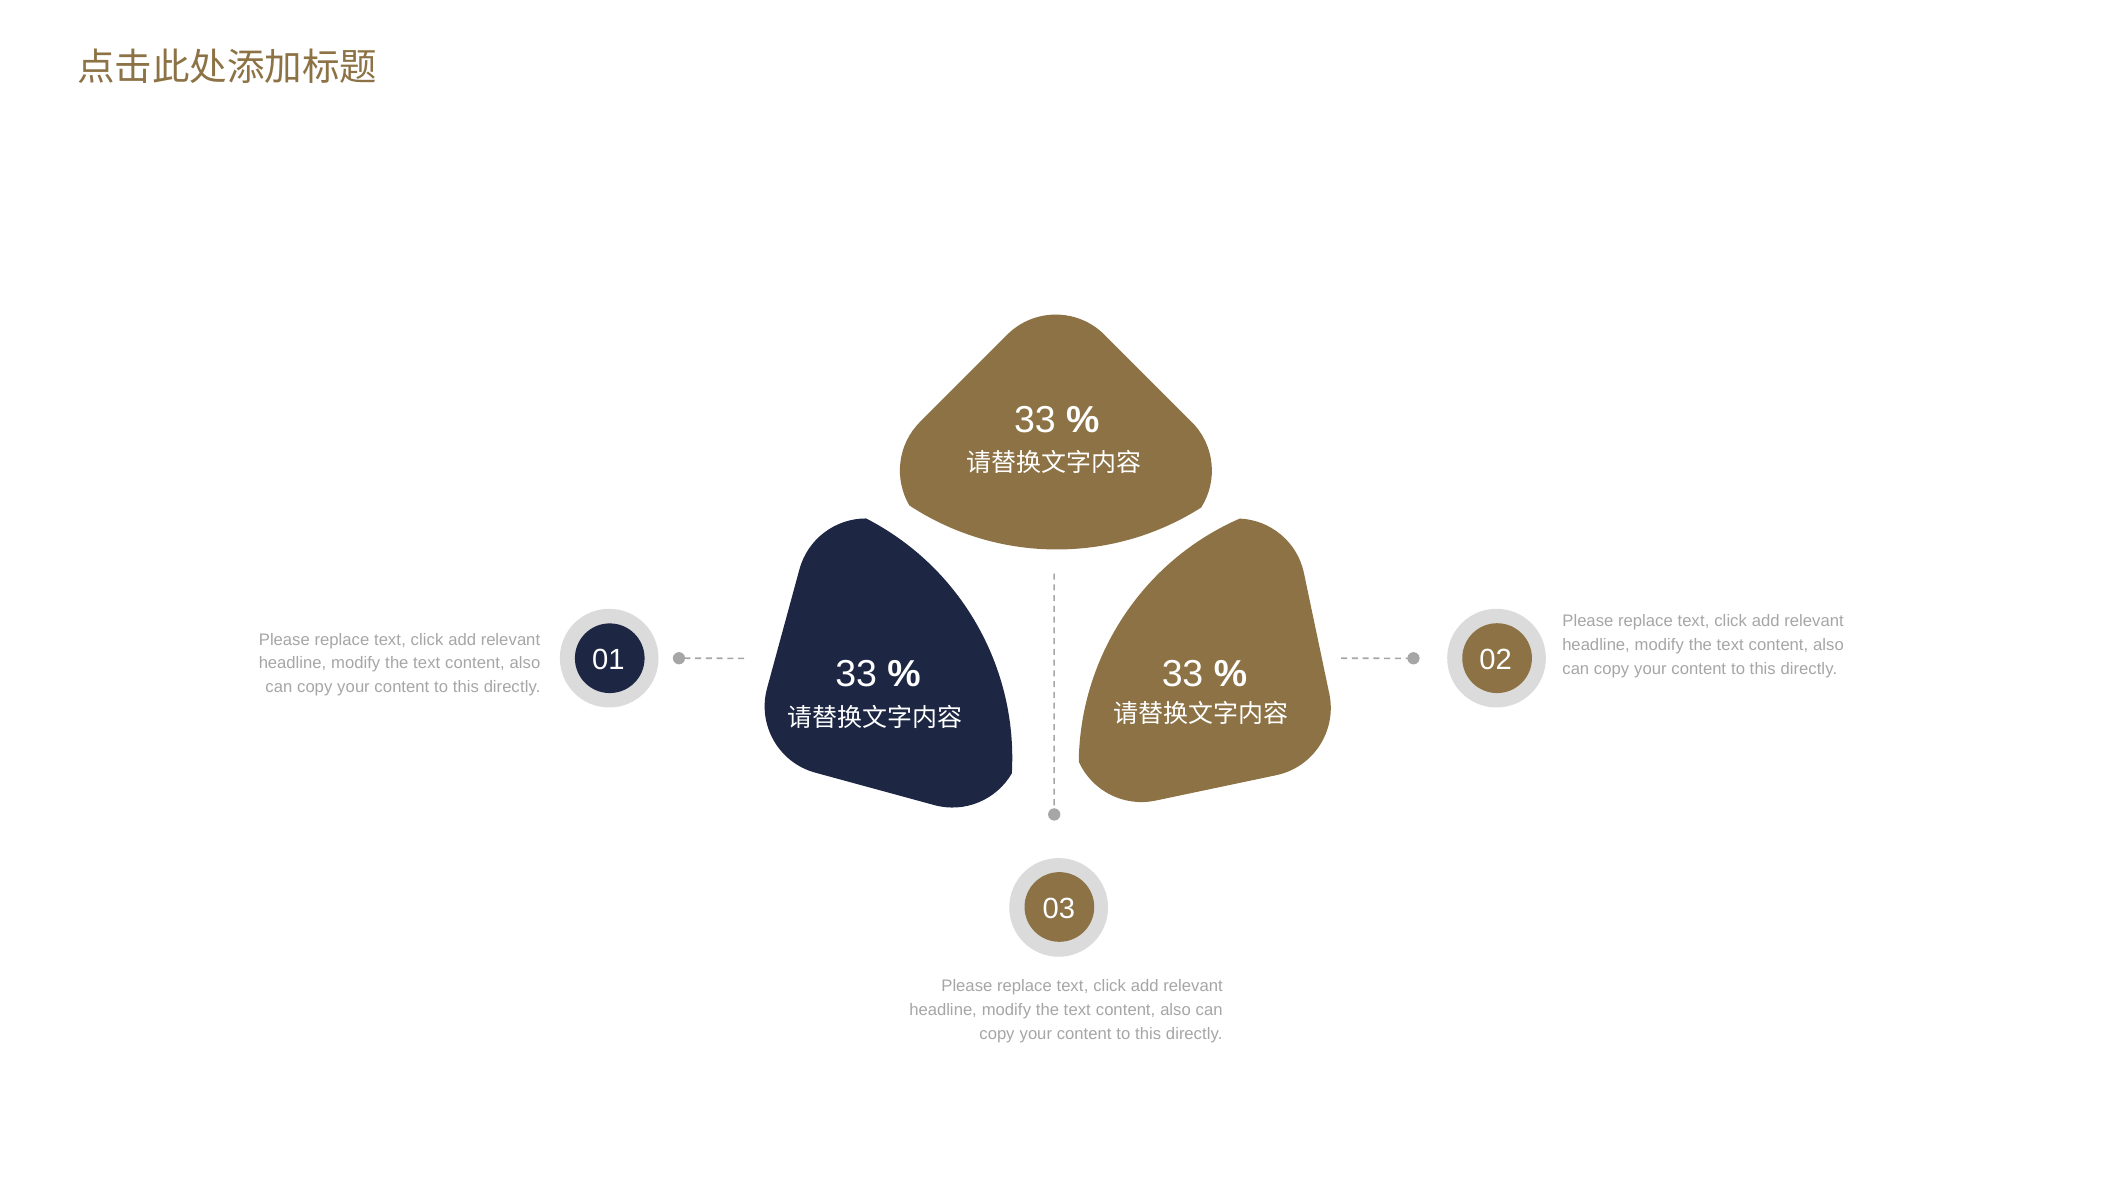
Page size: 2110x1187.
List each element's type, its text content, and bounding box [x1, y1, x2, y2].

text_box [559, 608, 659, 708]
text_box 33 % [1130, 621, 1279, 694]
text_box [1447, 608, 1546, 708]
text_box [1024, 872, 1095, 942]
text_box 请替换文字内容 [963, 442, 1149, 480]
text_box 33 % [982, 368, 1131, 441]
text_box [672, 652, 691, 665]
text_box [764, 518, 1013, 808]
text_box 03 [1036, 884, 1083, 931]
text_box 02 [1473, 634, 1520, 683]
text_box 请替换文字内容 [1110, 693, 1296, 731]
text_box 01 [585, 634, 633, 683]
text_box 33 % [803, 621, 953, 694]
text_box 点击此处添加标题 [62, 35, 417, 94]
text_box [1462, 623, 1532, 694]
text_box 请替换文字内容 [784, 697, 970, 735]
text_box [1407, 652, 1420, 665]
text_box [574, 623, 645, 694]
text_box [1009, 858, 1109, 957]
text_box [1078, 518, 1331, 803]
text_box Please replace text, click add relevant headline, modify the text content, also can copy your content to this directly. [233, 624, 541, 697]
text_box [1047, 807, 1061, 821]
text_box [899, 314, 1212, 550]
text_box Please replace text, click add relevant headline, modify the text content, also can copy your content to this directly. [1562, 605, 1870, 678]
text_box Please replace text, click add relevant headline, modify the text content, also can copy your content to this directly. [874, 970, 1224, 1043]
